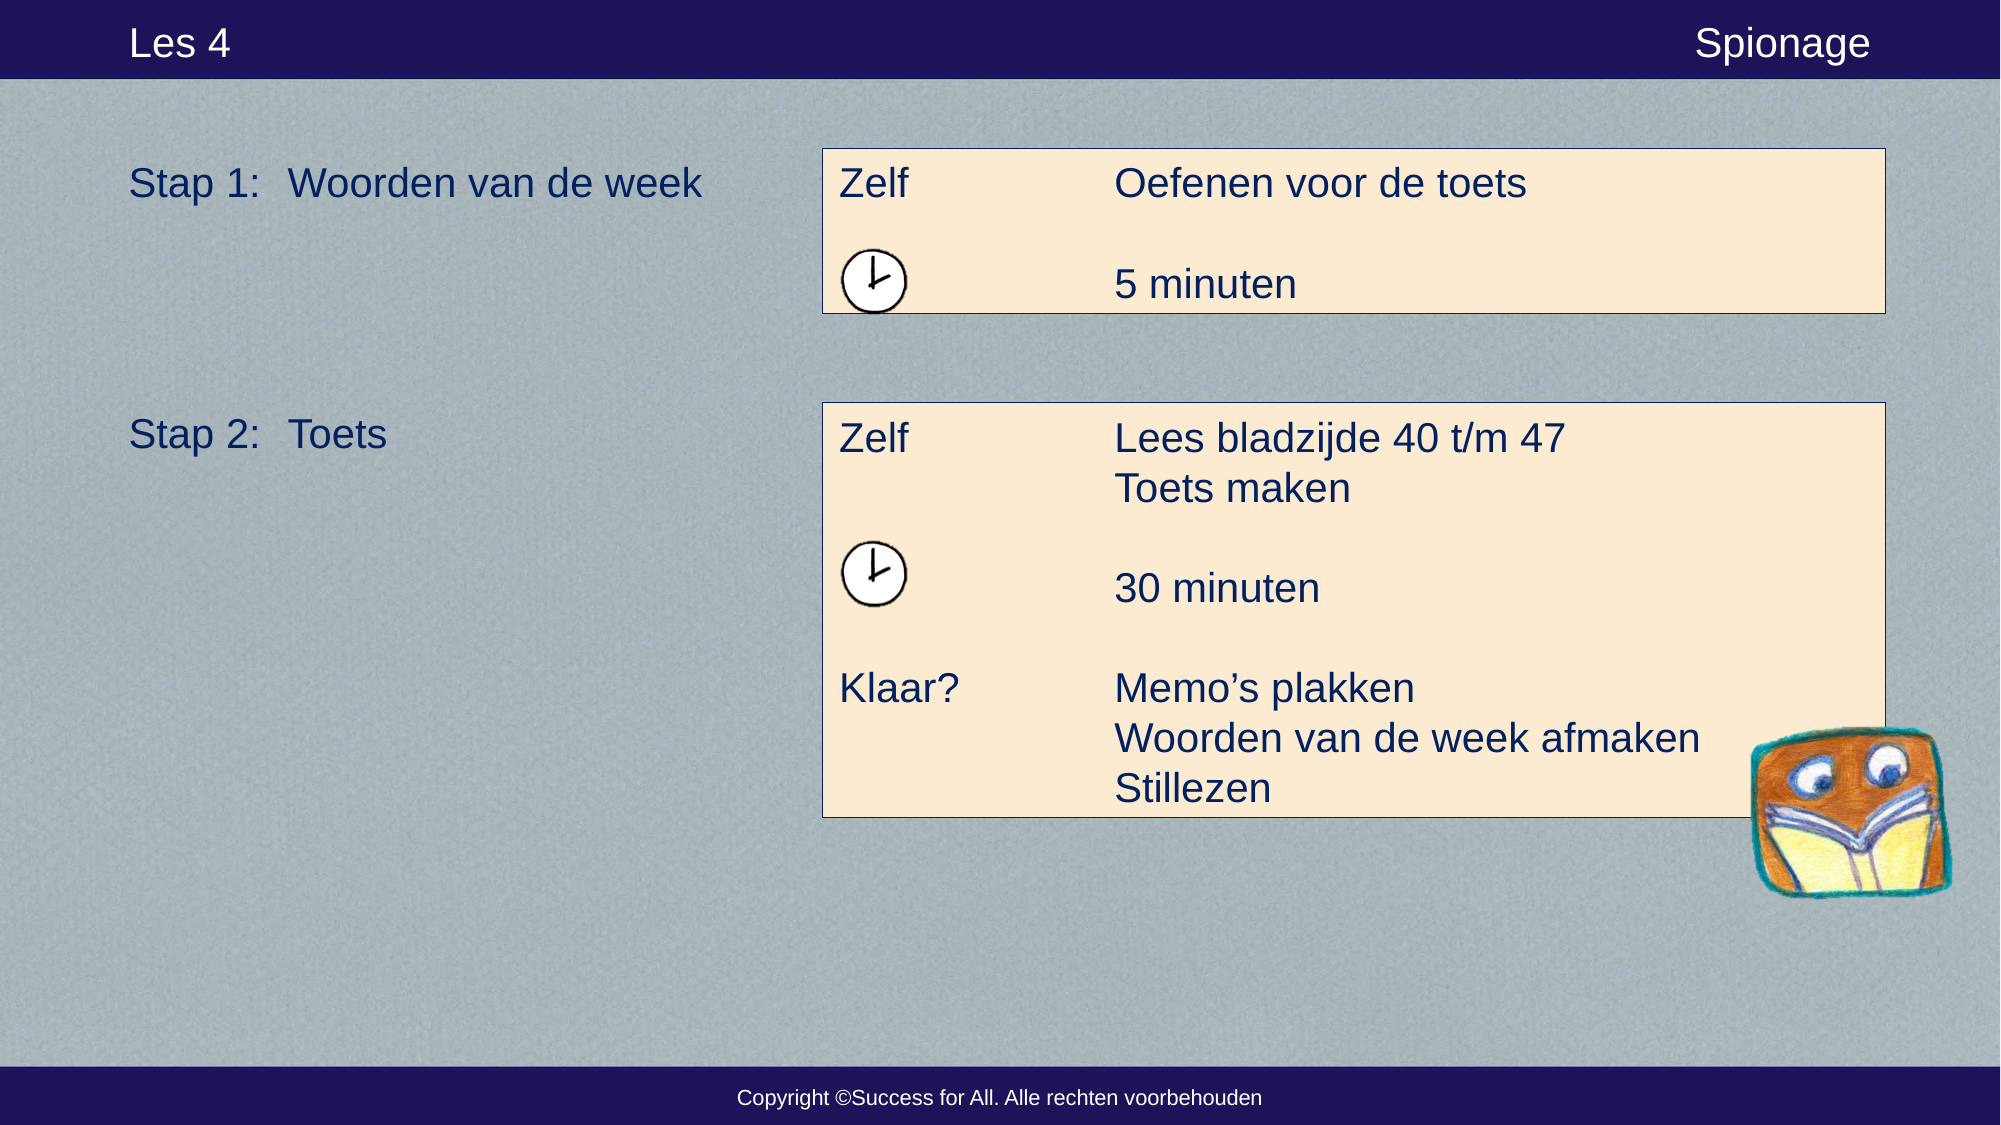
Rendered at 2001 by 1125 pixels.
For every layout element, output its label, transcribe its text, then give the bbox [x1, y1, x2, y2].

picture [0, 0, 2001, 1125]
text_box Stap 1: Woorden van de week Stap 2: Toets [114, 148, 907, 764]
text_box Zelf Oefenen voor de toets 5 minuten [822, 148, 1886, 314]
text_box Zelf Lees bladzijde 40 t/m 47 Toets maken 30 minuten Klaar? Memo’s plakken Woorden van de week afmaken Stillezen [822, 402, 1886, 818]
text_box Spionage [999, 8, 1886, 73]
text_box Copyright ©Success for All. Alle rechten voorbehouden [0, 1076, 2000, 1125]
text_box Les 4 [114, 8, 354, 73]
